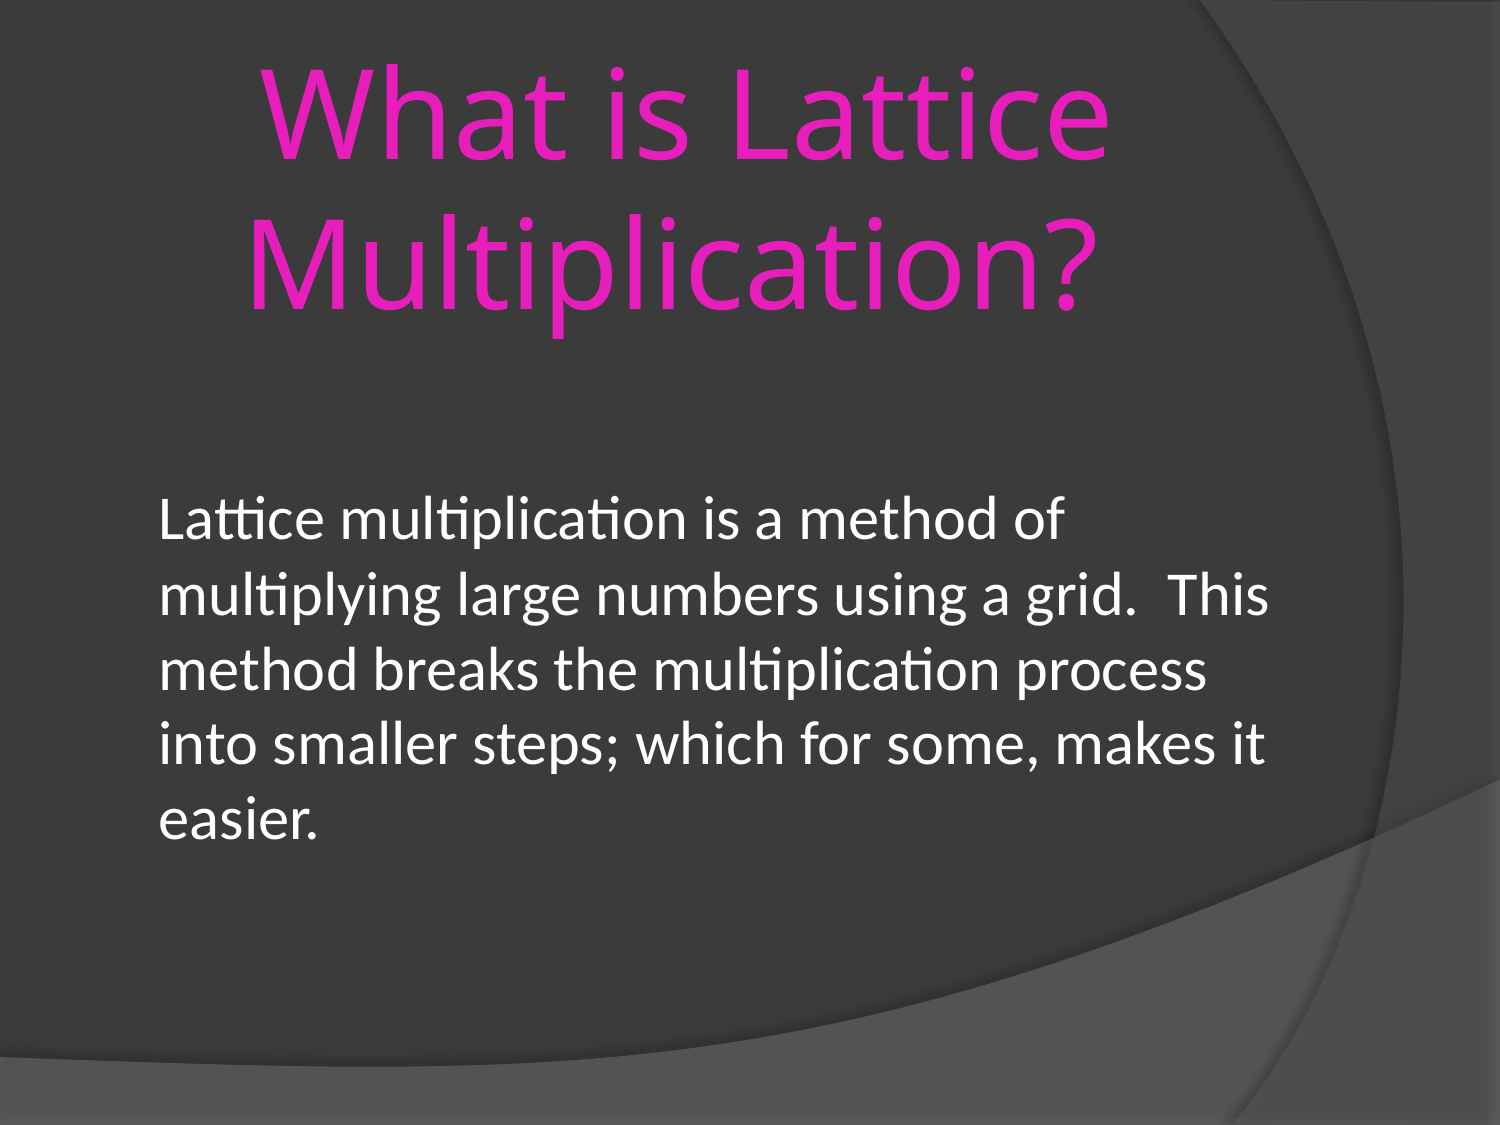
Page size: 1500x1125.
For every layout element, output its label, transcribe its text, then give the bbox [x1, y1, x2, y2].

list Lattice multiplication is a method of multiplying large numbers using a grid. This method breaks the multiplication process into smaller steps; which for some, makes it easier. [75, 324, 1300, 1005]
title What is Lattice Multiplication? [75, 45, 1300, 324]
